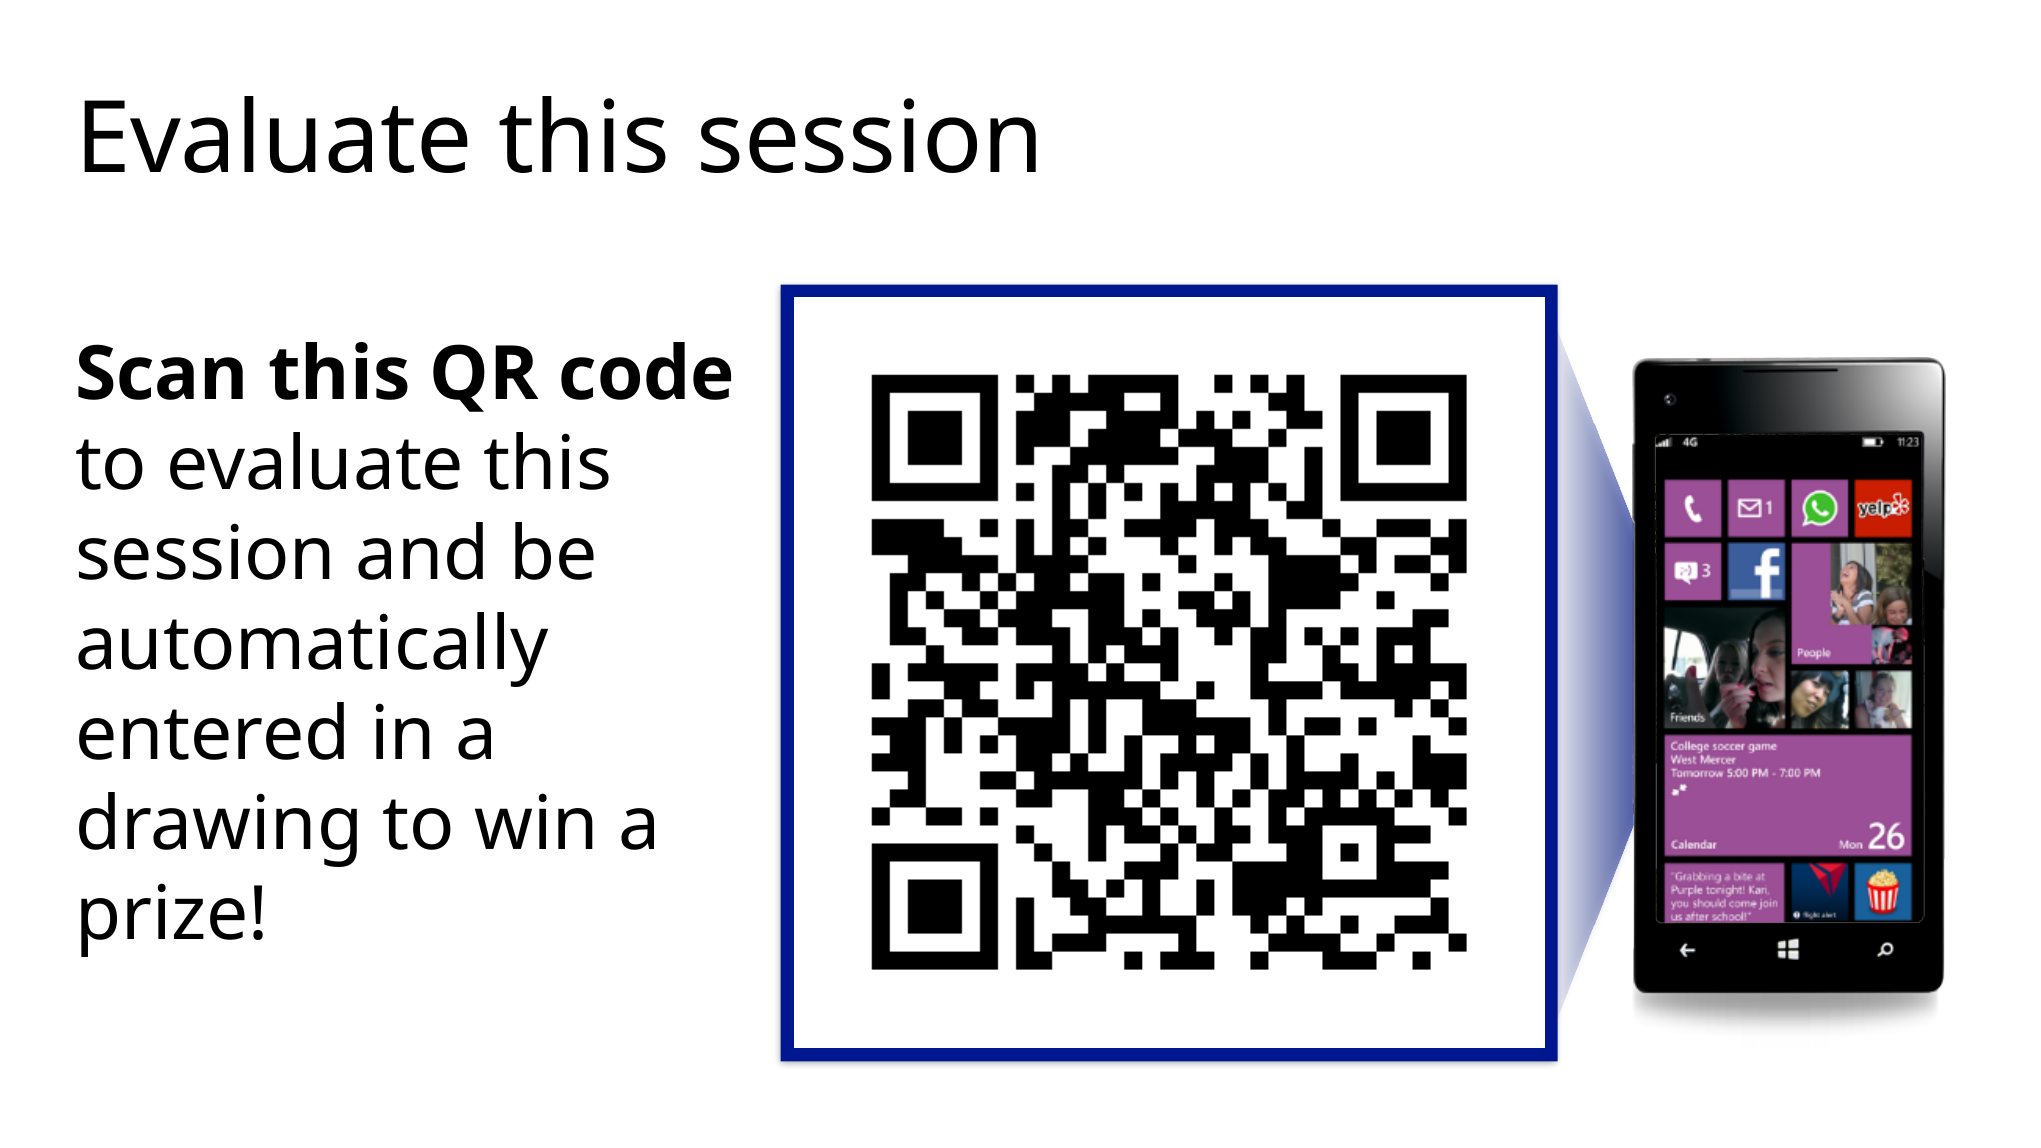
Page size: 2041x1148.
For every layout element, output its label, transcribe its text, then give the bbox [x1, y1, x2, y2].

text_box [780, 284, 1558, 1062]
text_box [1550, 311, 1625, 1038]
list Scan this QR code to evaluate this session and be automatically entered in a drawing to win a prize! [45, 301, 775, 1099]
title Evaluate this session [45, 48, 1996, 199]
picture [793, 297, 1545, 1049]
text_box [1630, 357, 1946, 1049]
